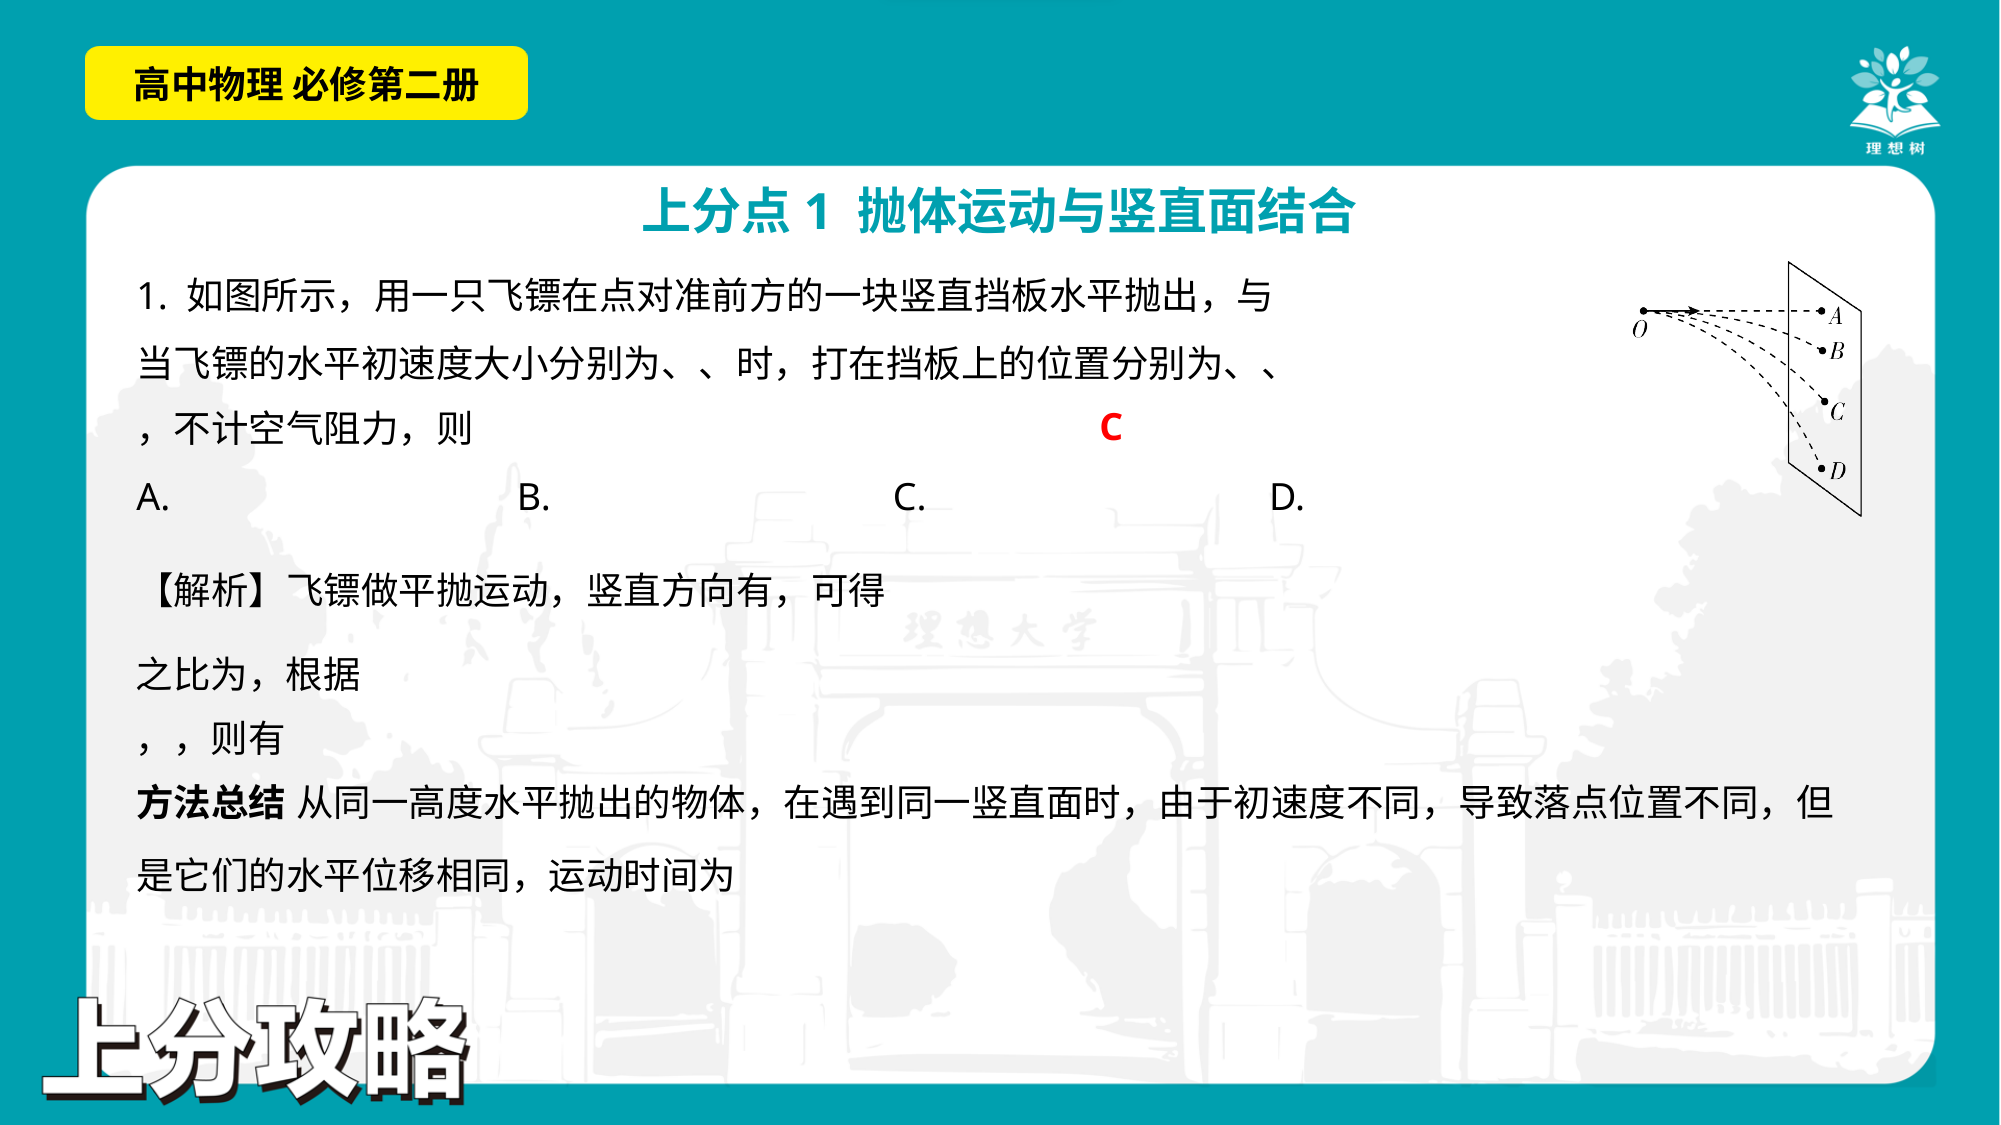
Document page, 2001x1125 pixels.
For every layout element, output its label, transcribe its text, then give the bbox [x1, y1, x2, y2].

picture [0, 0, 2000, 1125]
text_box C [1084, 383, 1139, 442]
